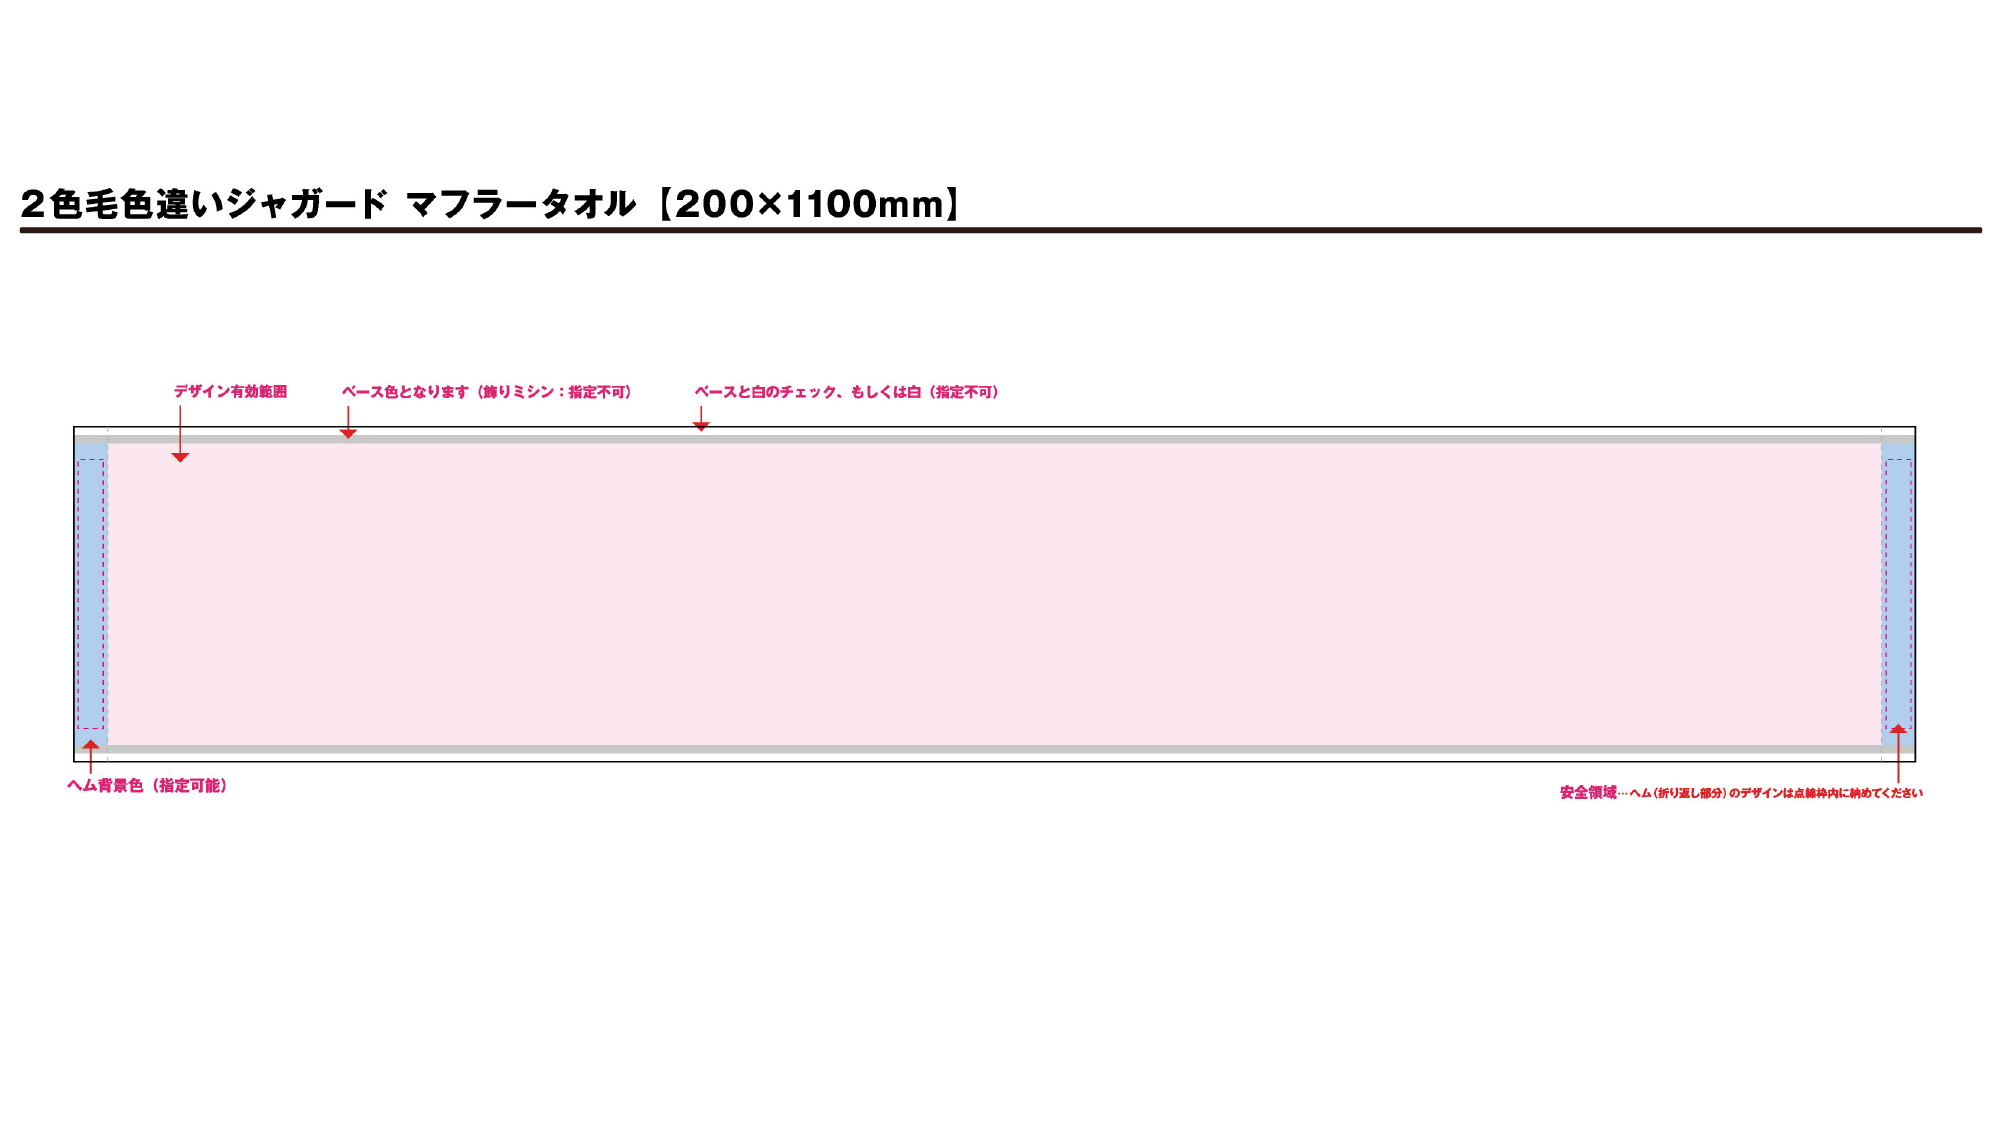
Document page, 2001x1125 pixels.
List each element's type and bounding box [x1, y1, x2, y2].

picture [0, 145, 2000, 980]
